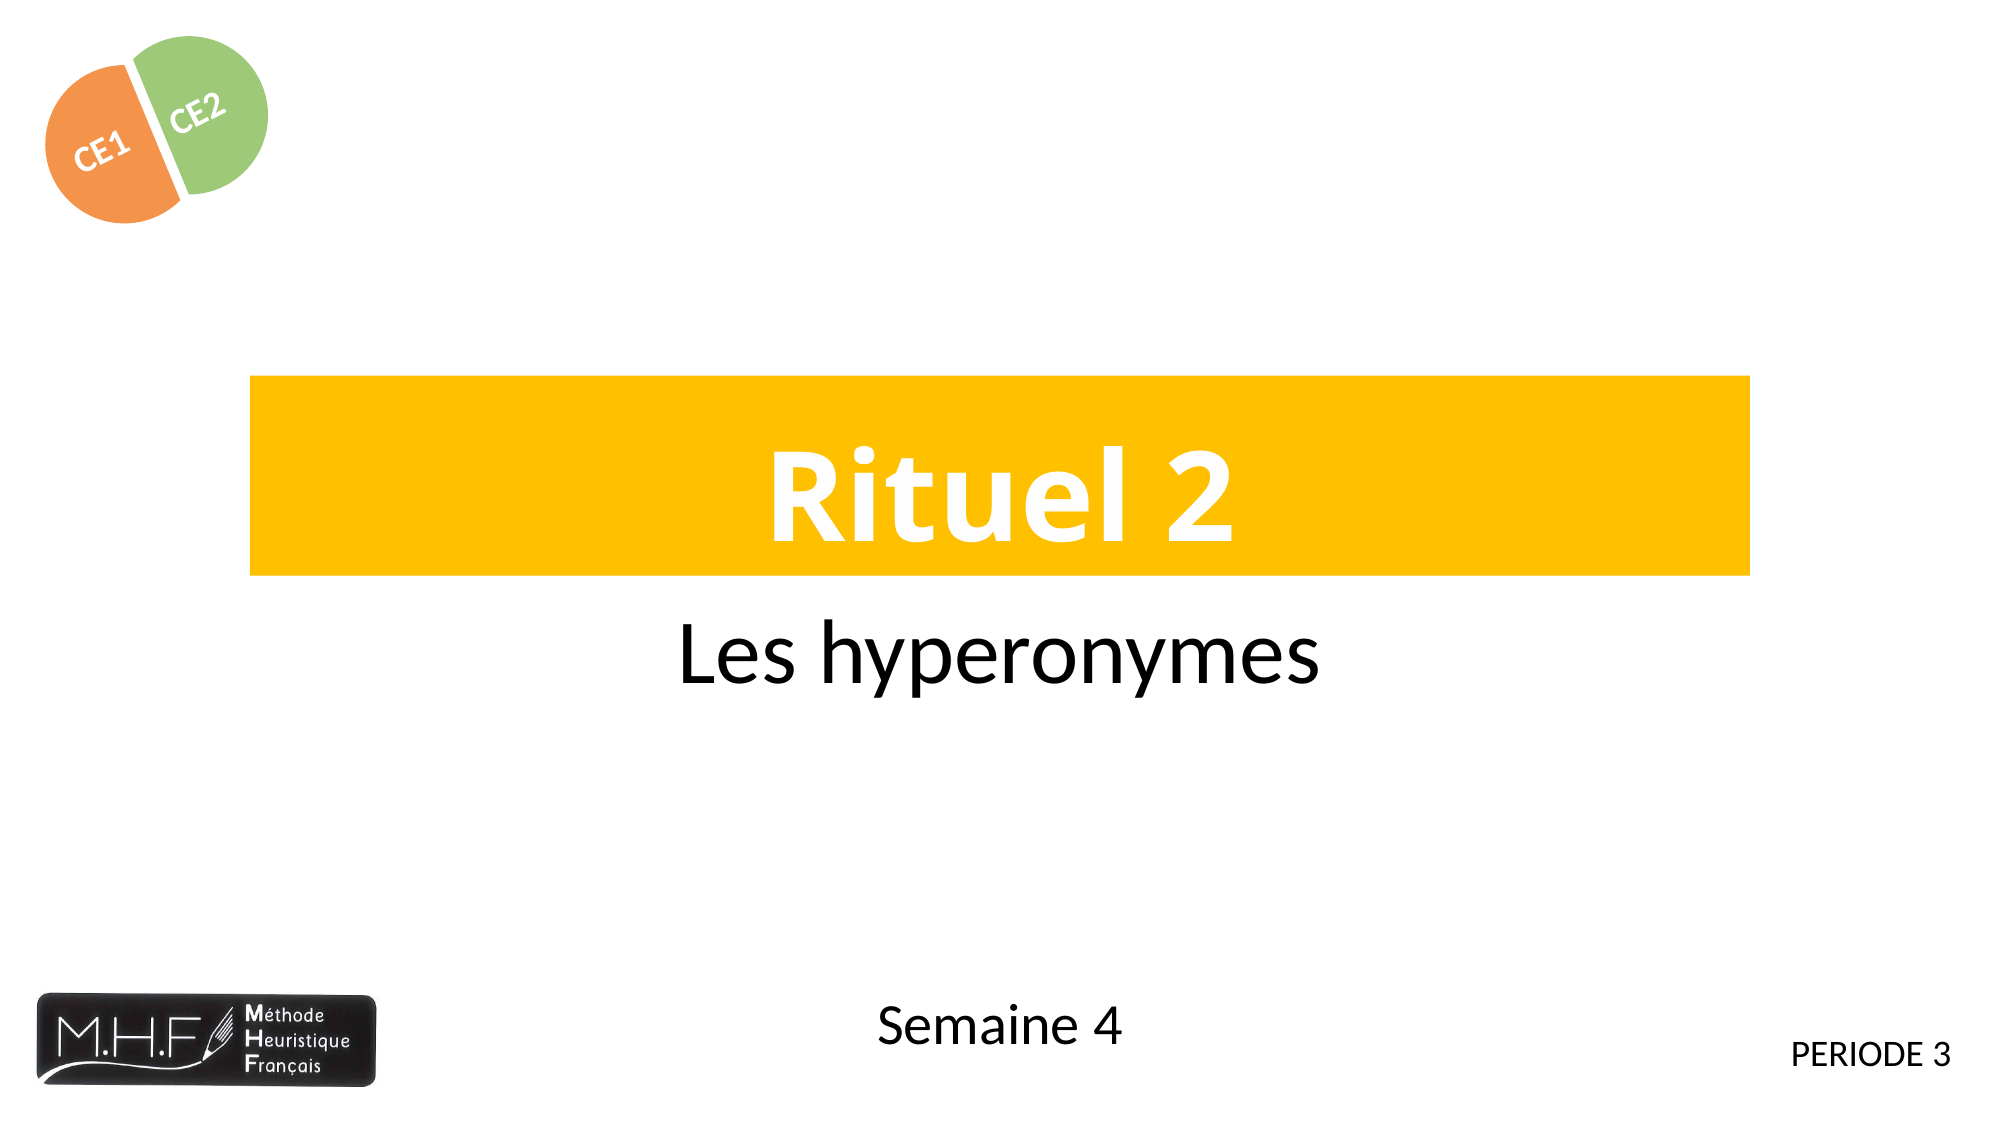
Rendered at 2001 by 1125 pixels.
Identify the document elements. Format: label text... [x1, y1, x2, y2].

text_box Semaine 4 [249, 987, 1750, 1118]
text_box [45, 35, 269, 224]
title Rituel 2 [249, 375, 1750, 576]
subtitle Les hyperonymes [249, 597, 1750, 869]
picture [33, 990, 379, 1089]
text_box PERIODE 3 [1750, 1021, 1967, 1082]
